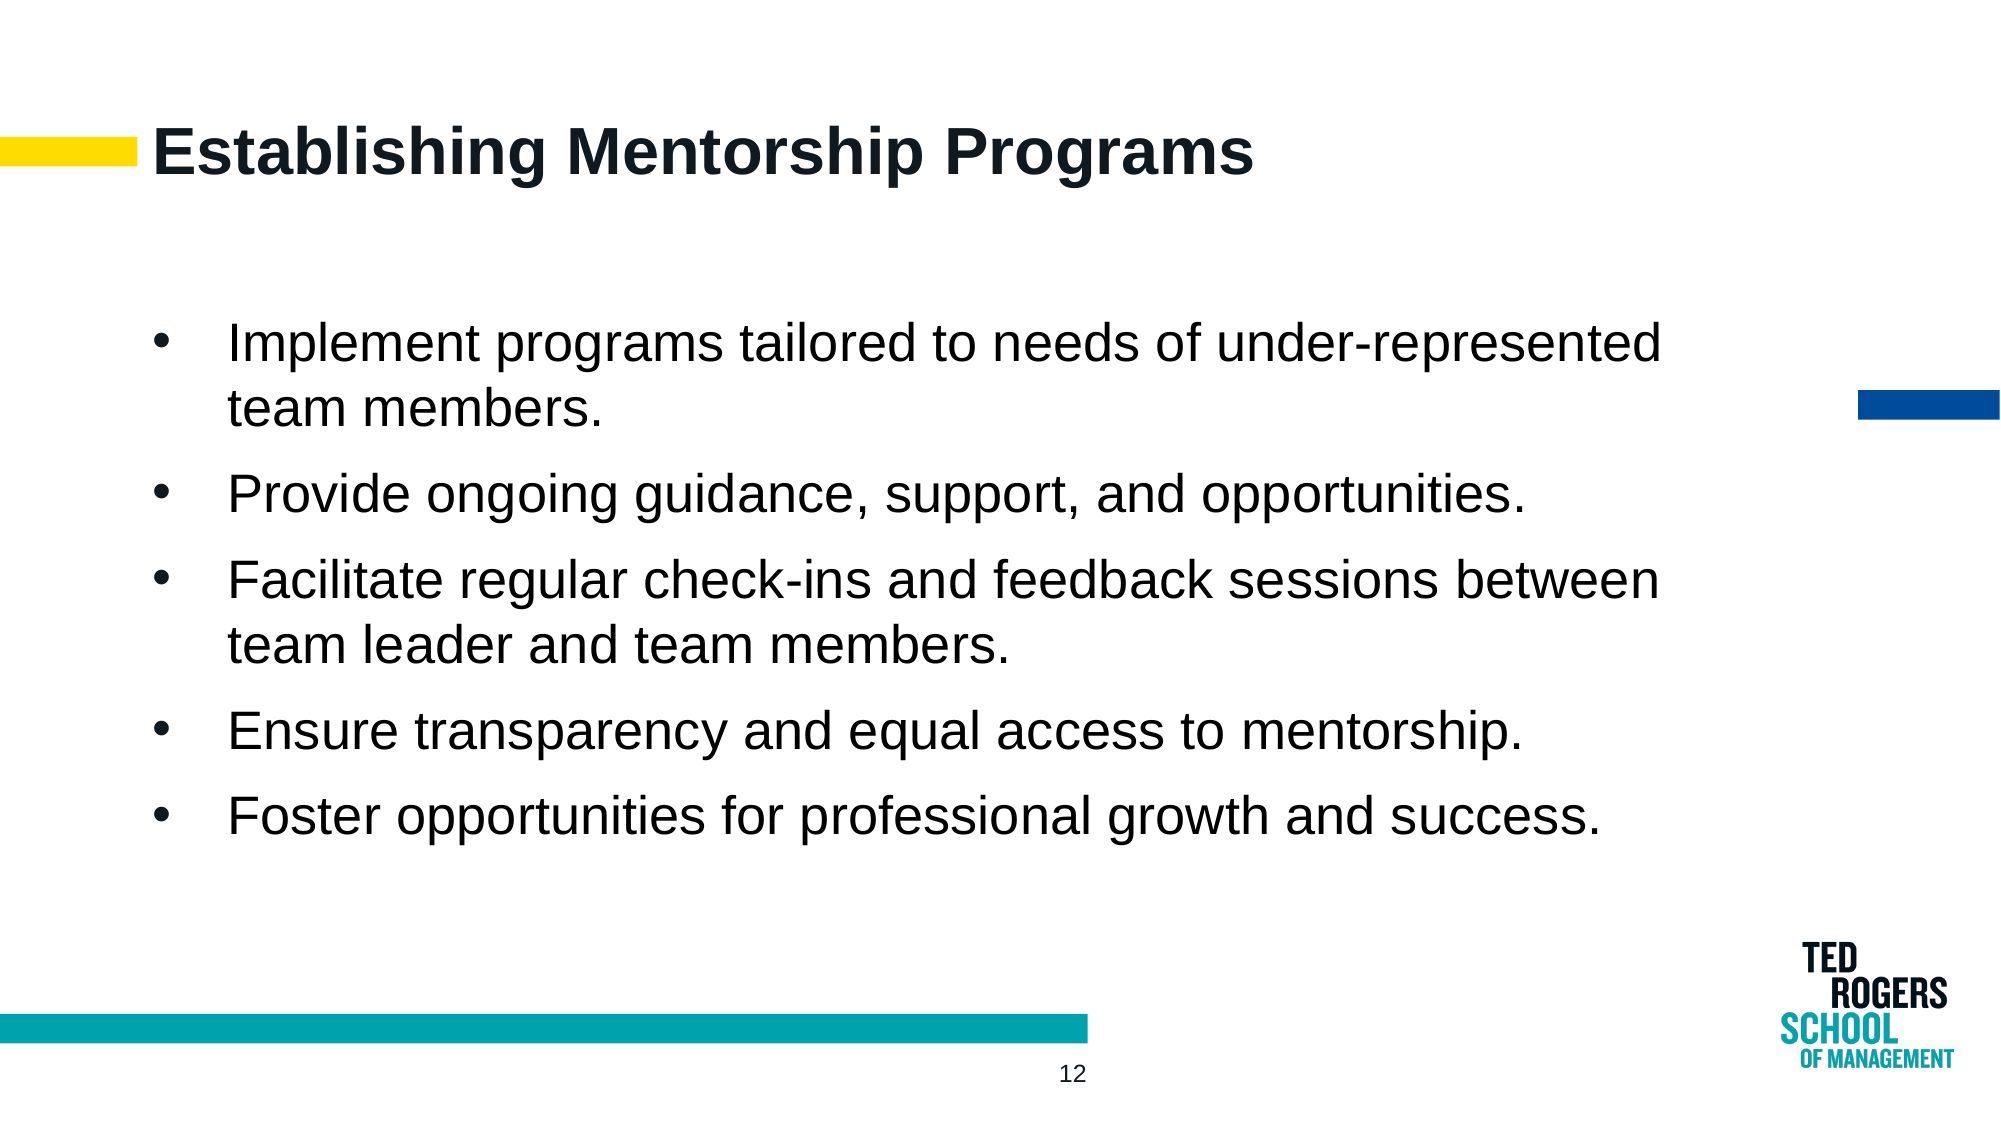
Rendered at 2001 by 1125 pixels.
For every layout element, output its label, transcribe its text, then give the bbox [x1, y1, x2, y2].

picture [1730, 893, 2001, 1125]
title Establishing Mentorship Programs [137, 44, 1700, 262]
list Implement programs tailored to needs of under-represented team members. Provide ongoing guidance, support, and opportunities. Facilitate regular check-ins and feedback sessions between team leader and team members. Ensure transparency and equal access to mentorship. Foster opportunities for professional growth and success. [137, 299, 1700, 900]
slide_number ‹#› [818, 1042, 1102, 1103]
